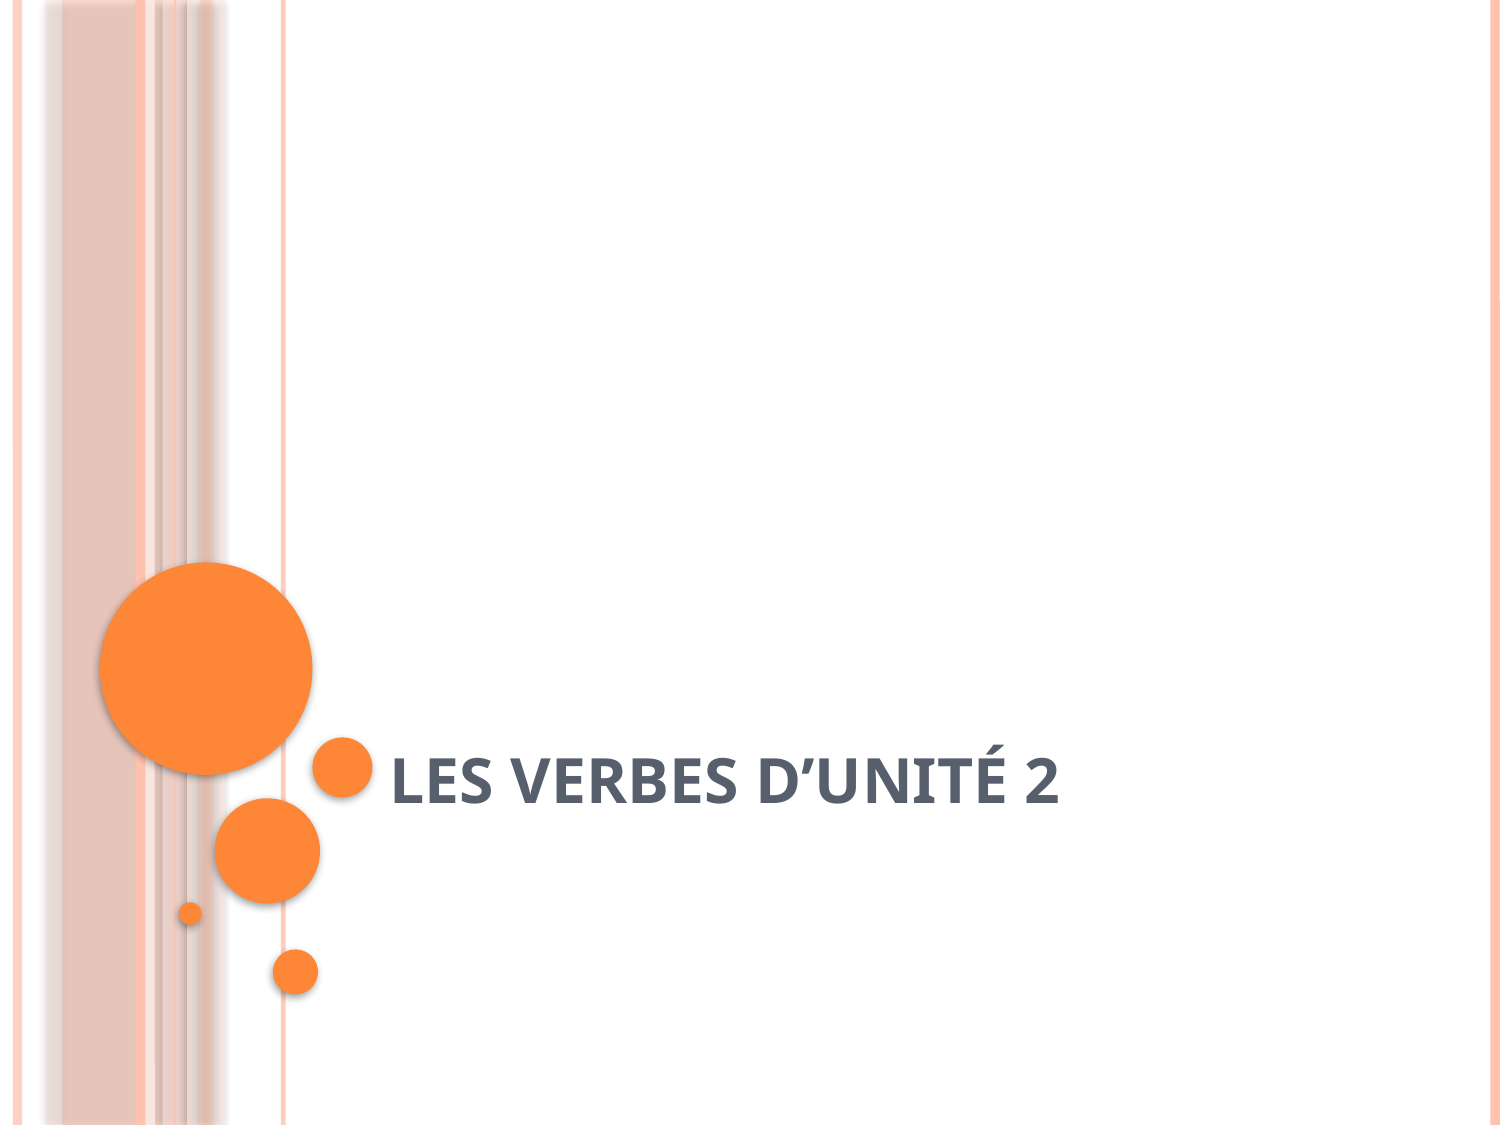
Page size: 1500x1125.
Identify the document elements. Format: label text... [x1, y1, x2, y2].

title Les verbes d’unité 2 [375, 512, 1388, 824]
